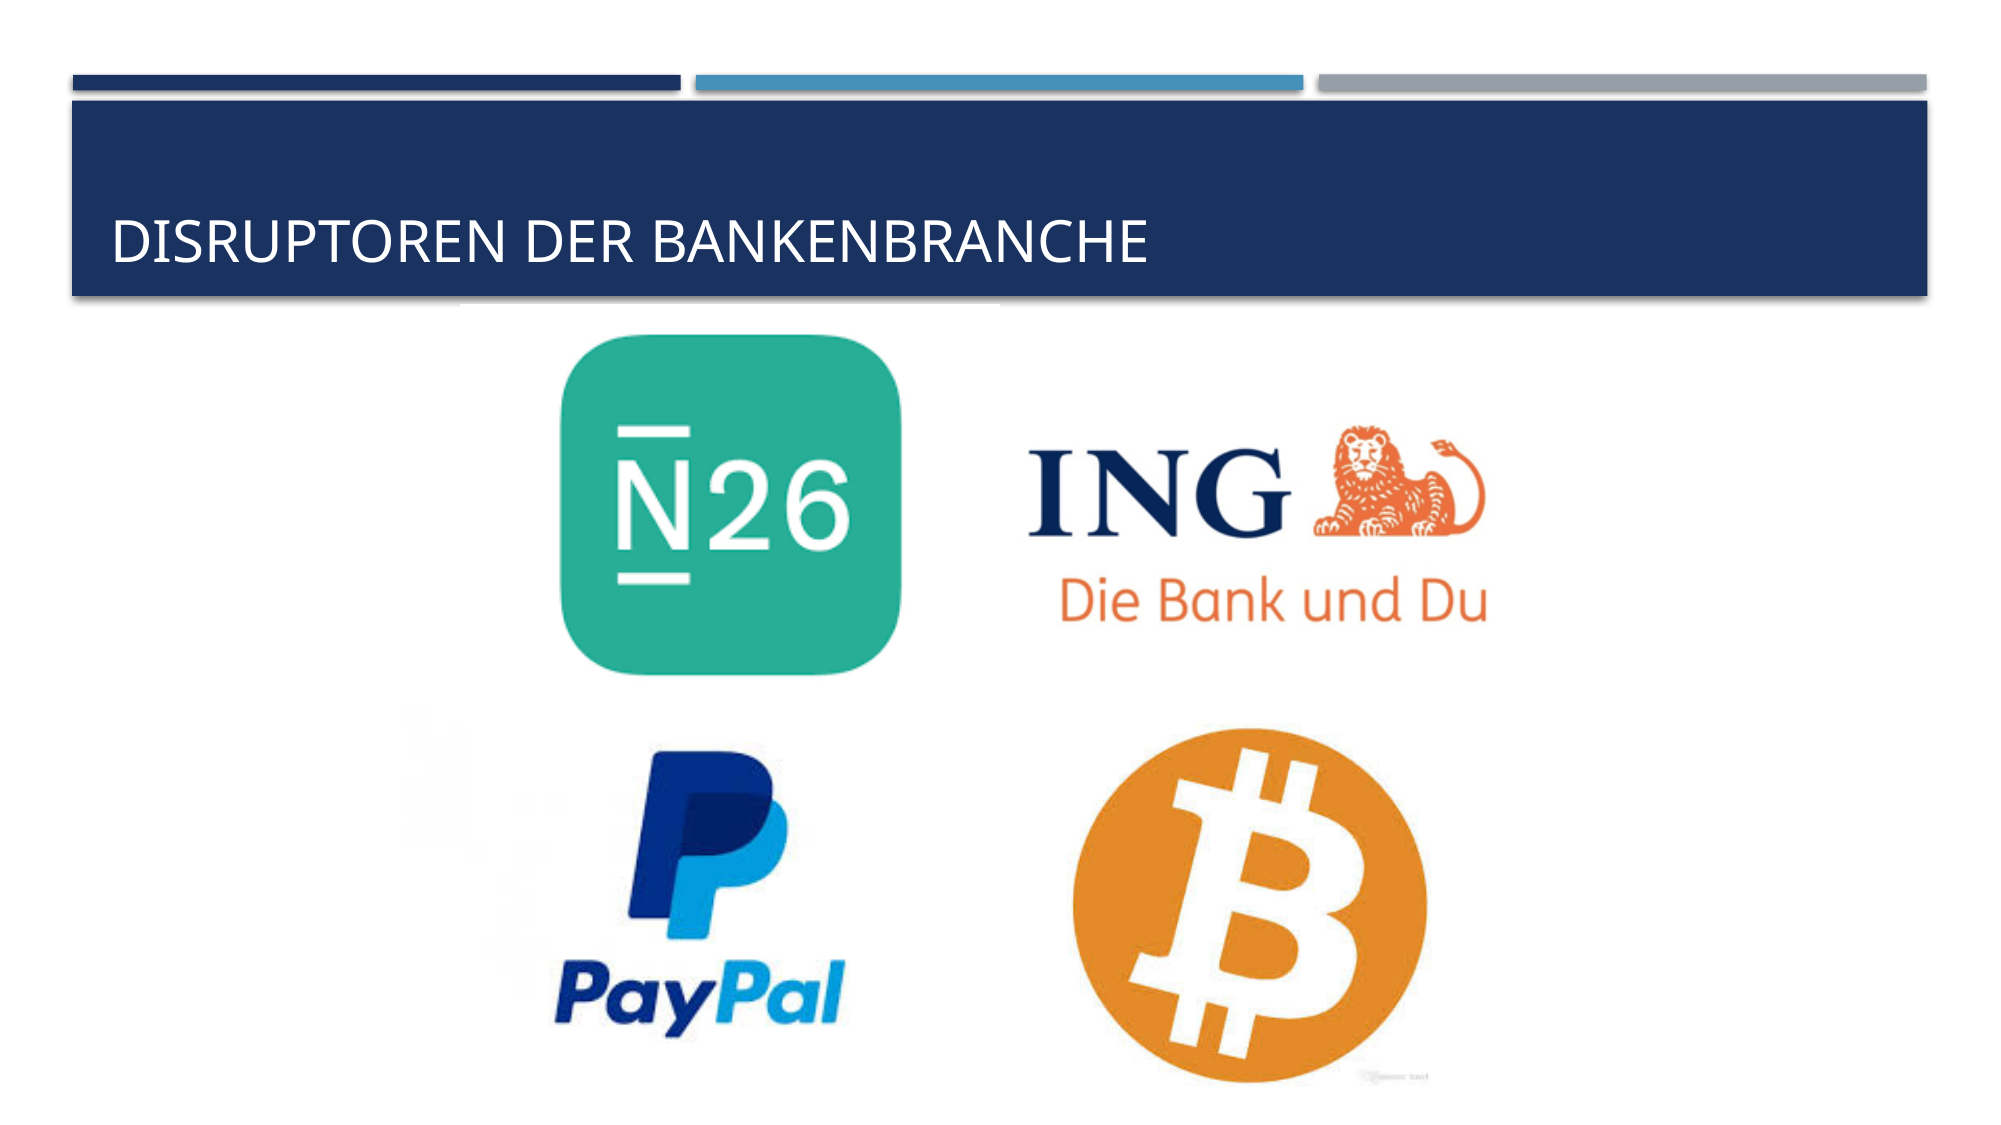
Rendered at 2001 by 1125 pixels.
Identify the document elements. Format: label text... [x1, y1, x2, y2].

picture [399, 303, 1523, 1088]
title Disruptoren der Bankenbranche [95, 115, 1905, 282]
